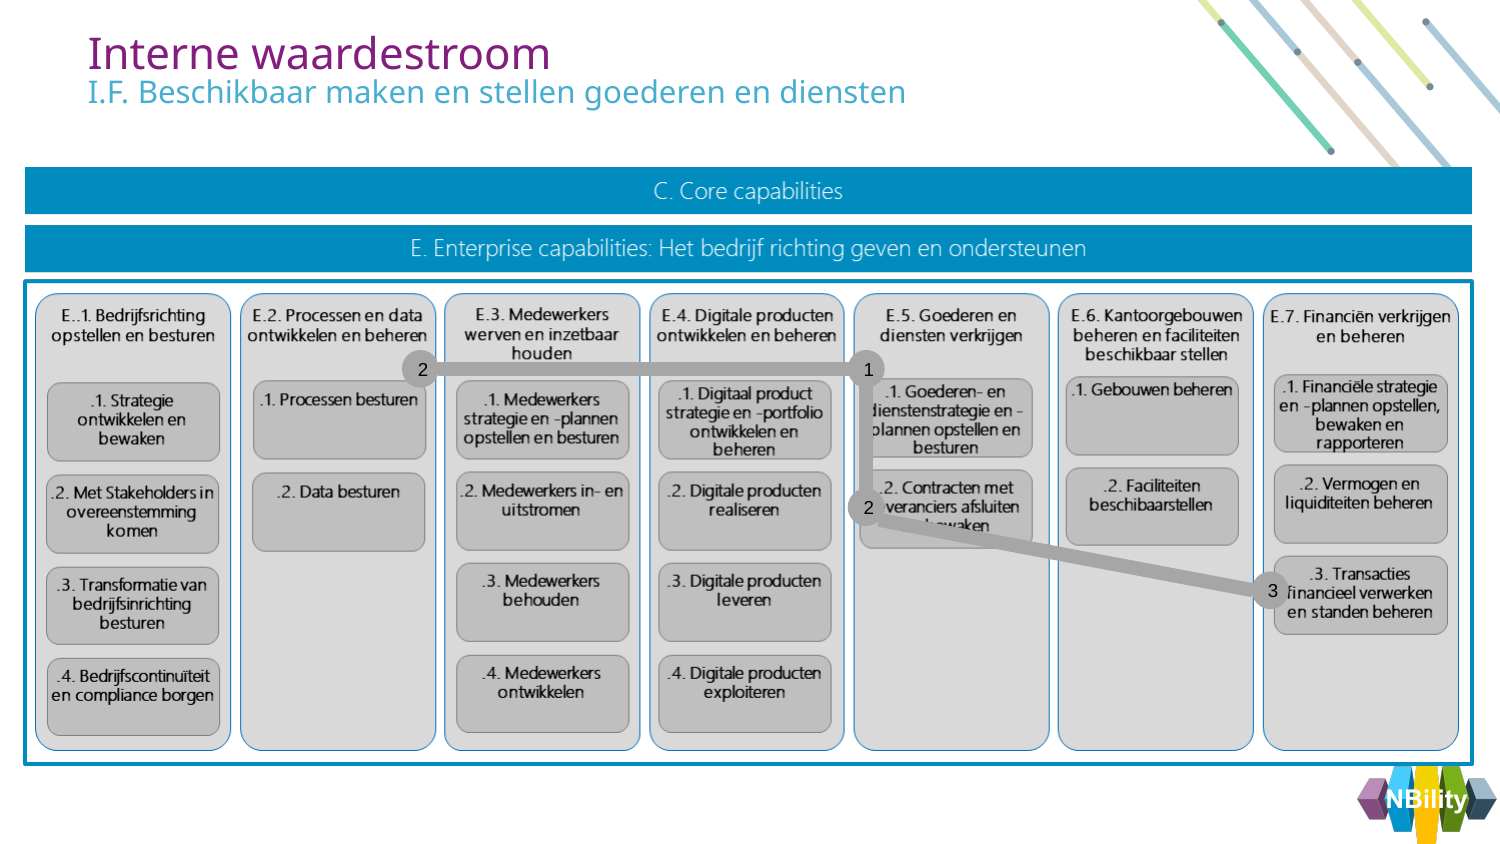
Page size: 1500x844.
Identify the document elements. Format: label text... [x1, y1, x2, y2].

picture [28, 284, 1469, 761]
text_box Interne waardestroom [87, 20, 1181, 65]
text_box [878, 519, 1253, 591]
picture [23, 167, 1474, 280]
text_box [0, 0, 1500, 844]
picture [1357, 754, 1499, 844]
picture [793, 188, 798, 198]
text_box I.F. Beschikbaar maken en stellen goederen en diensten [87, 65, 1220, 99]
picture [706, 188, 711, 198]
